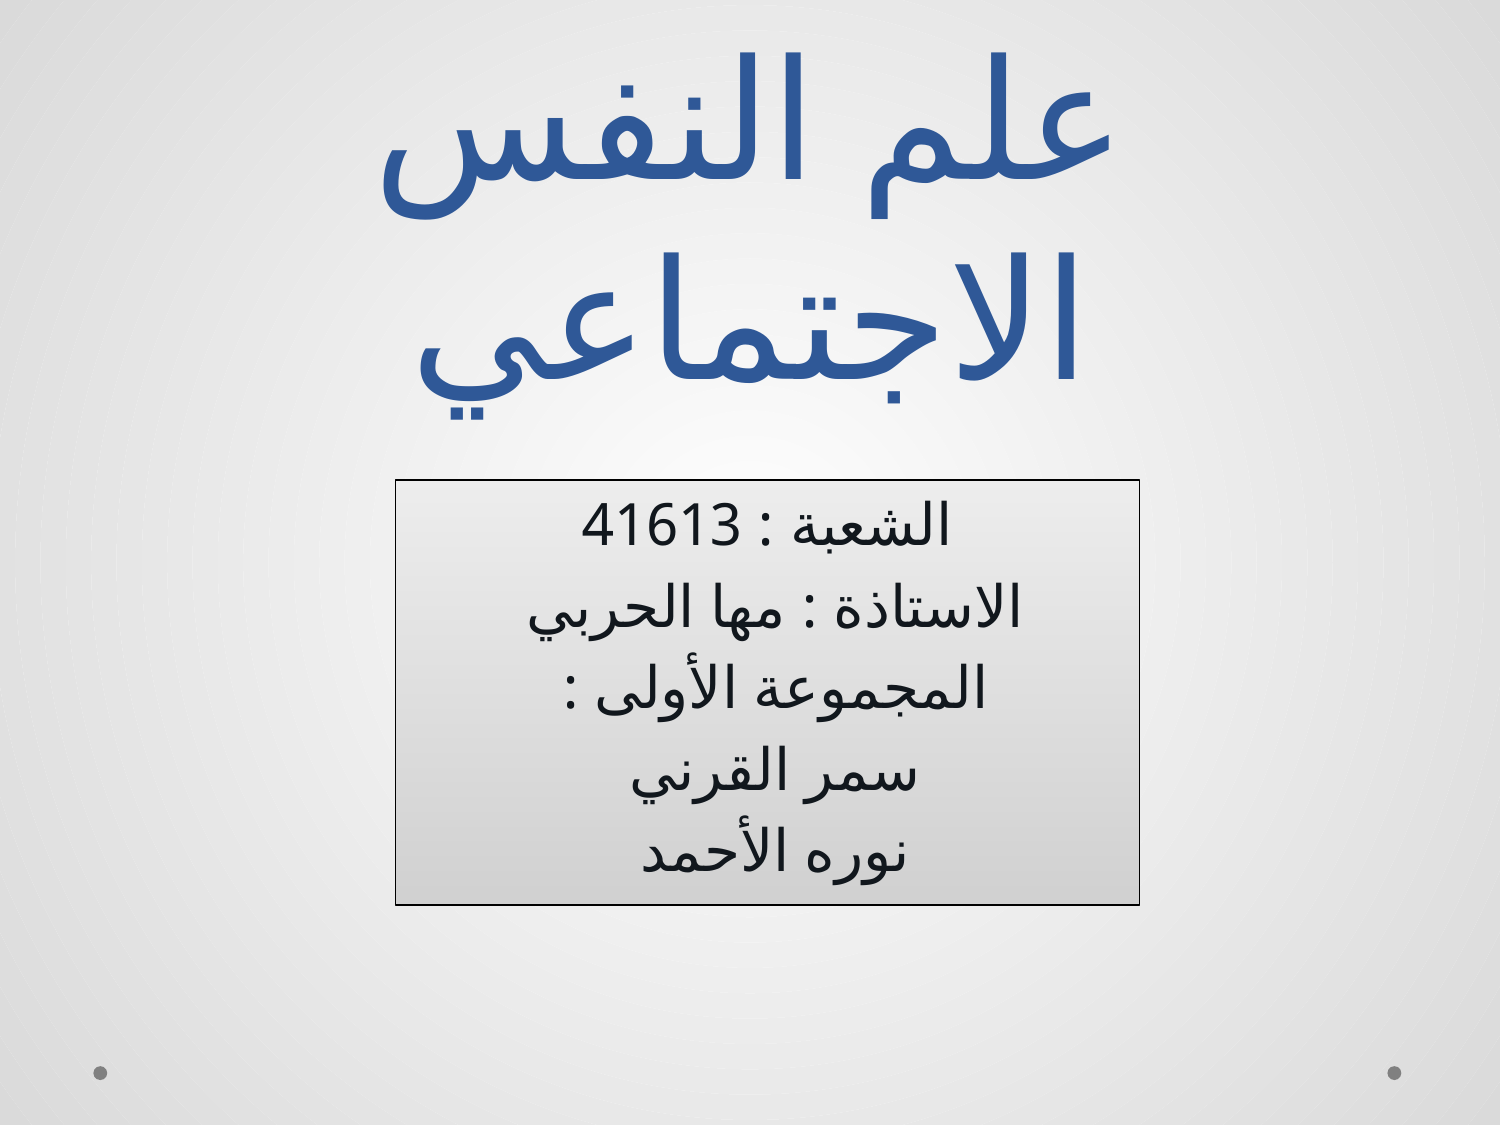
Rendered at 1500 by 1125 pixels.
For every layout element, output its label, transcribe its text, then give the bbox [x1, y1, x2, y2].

subtitle الشعبة : 41613 الاستاذة : مها الحربي المجموعة الأولى : سمر القرني نوره الأحمد [395, 479, 1140, 906]
title علم النفس الاجتماعي [112, 99, 1388, 421]
